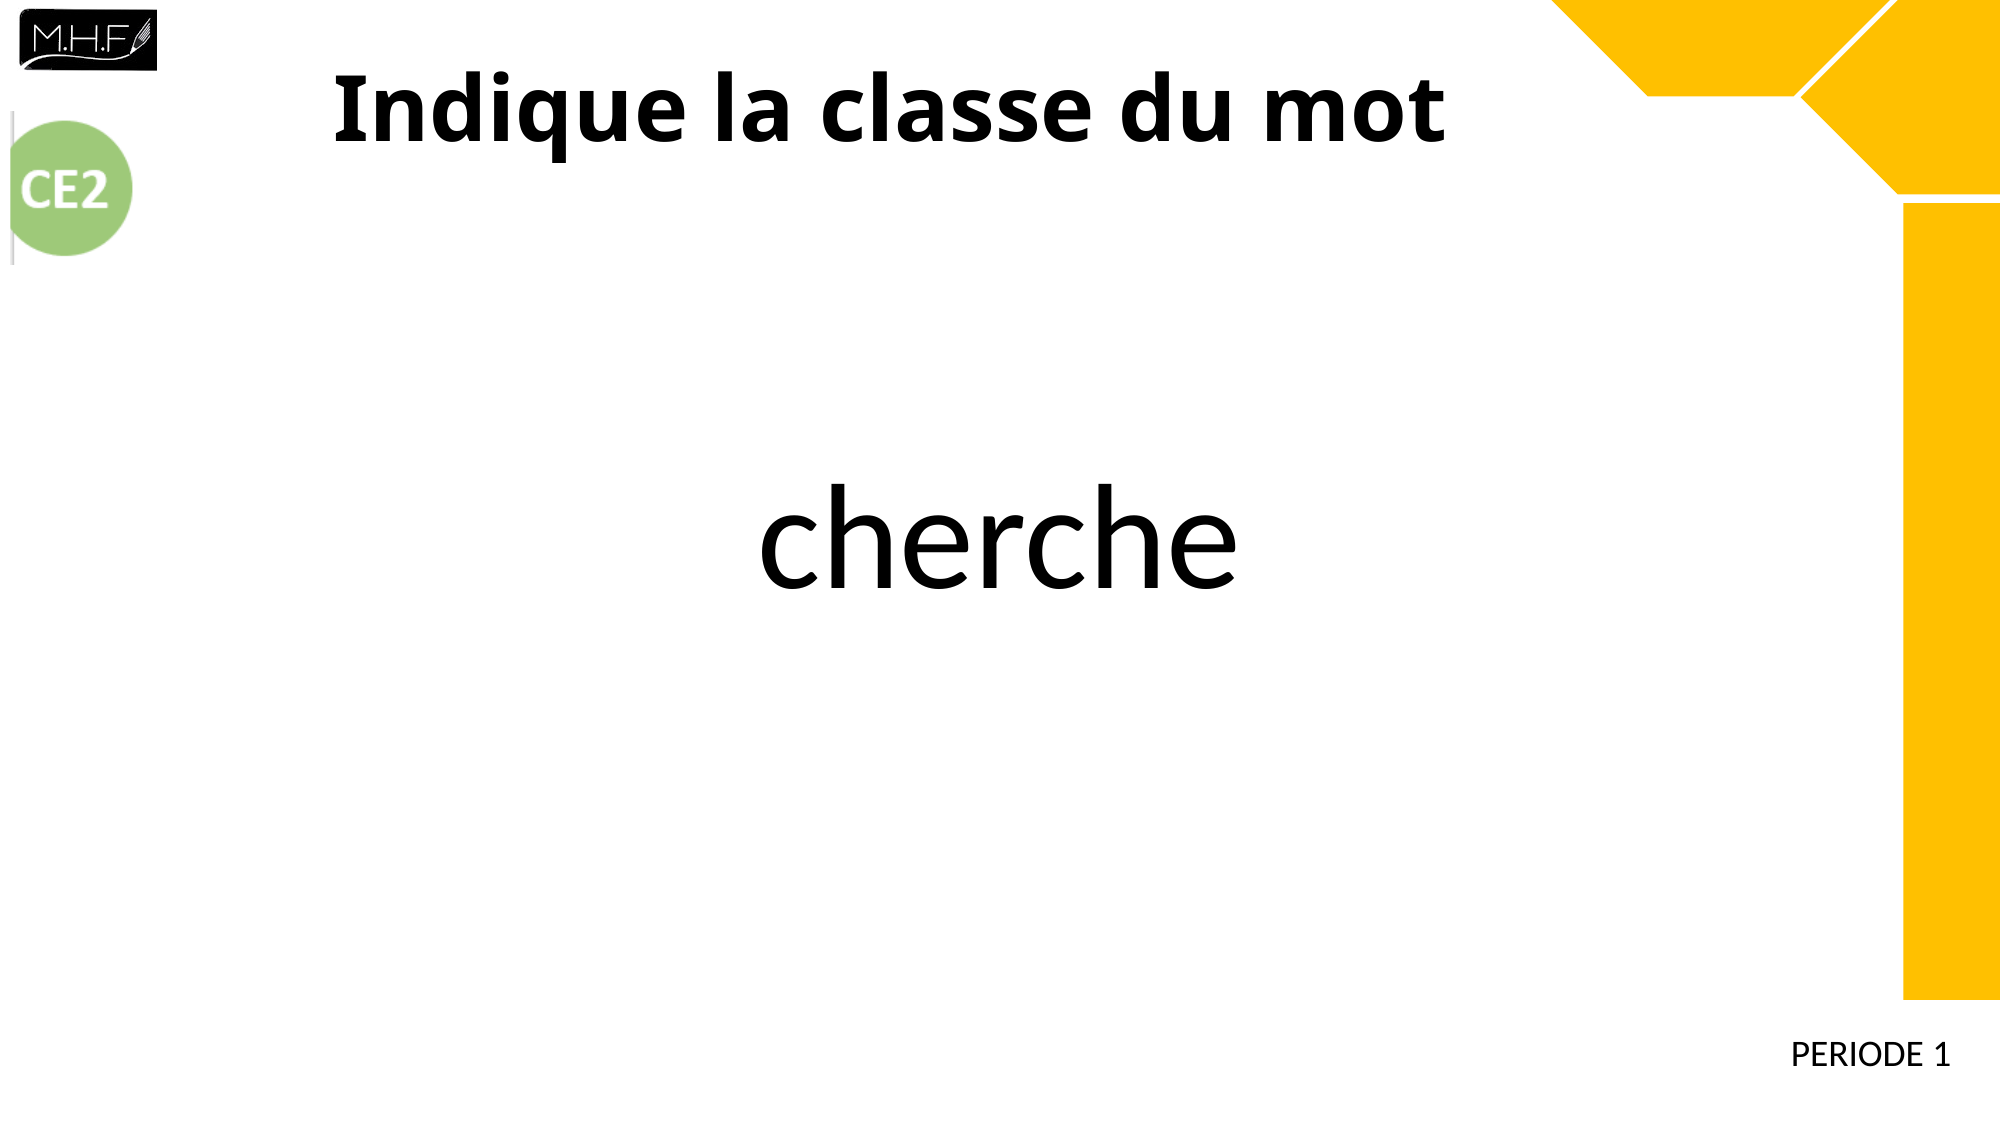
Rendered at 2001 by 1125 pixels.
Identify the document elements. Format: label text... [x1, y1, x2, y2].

picture [16, 7, 157, 74]
title Indique la classe du mot [318, 3, 1865, 221]
text_box PERIODE 1 [1362, 1021, 1967, 1125]
text_box cherche [589, 361, 1411, 1075]
text_box [1902, 202, 2000, 1001]
text_box [1549, 0, 1892, 98]
picture [10, 111, 141, 265]
text_box [1799, 0, 2000, 196]
